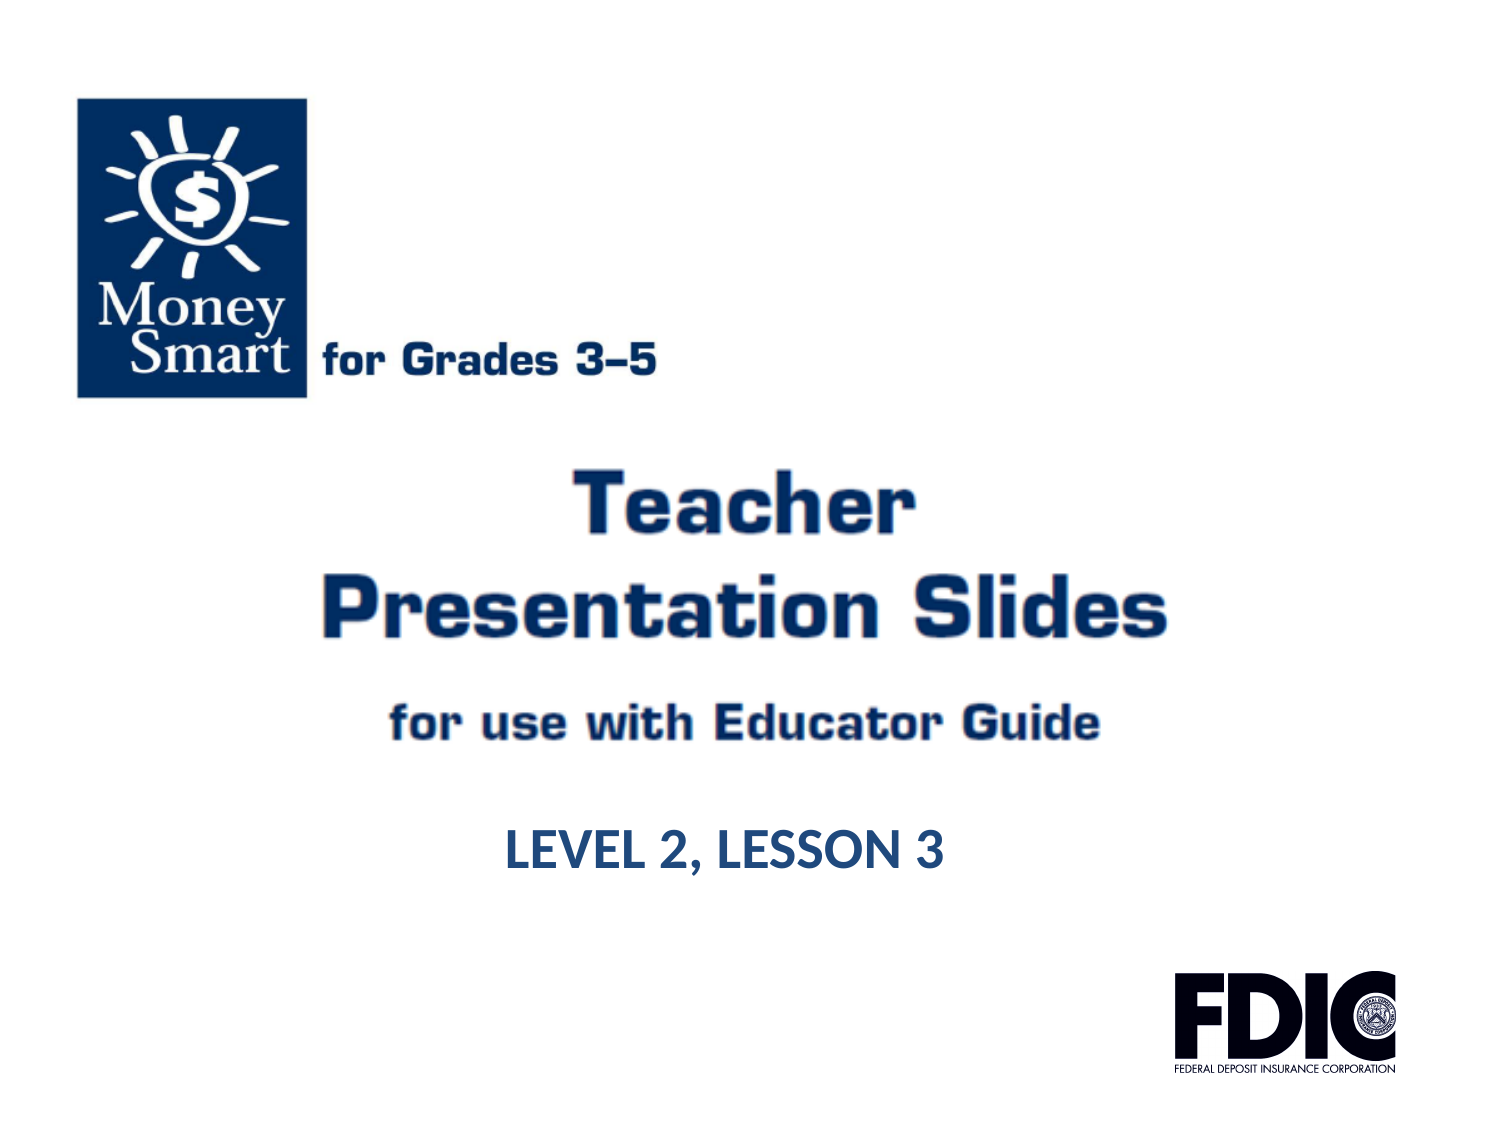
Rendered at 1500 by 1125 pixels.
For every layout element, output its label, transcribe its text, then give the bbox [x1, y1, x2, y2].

picture [62, 87, 664, 405]
picture [1174, 970, 1397, 1073]
text_box LEVEL 2, LESSON 3 [474, 810, 975, 888]
picture [295, 449, 1208, 801]
